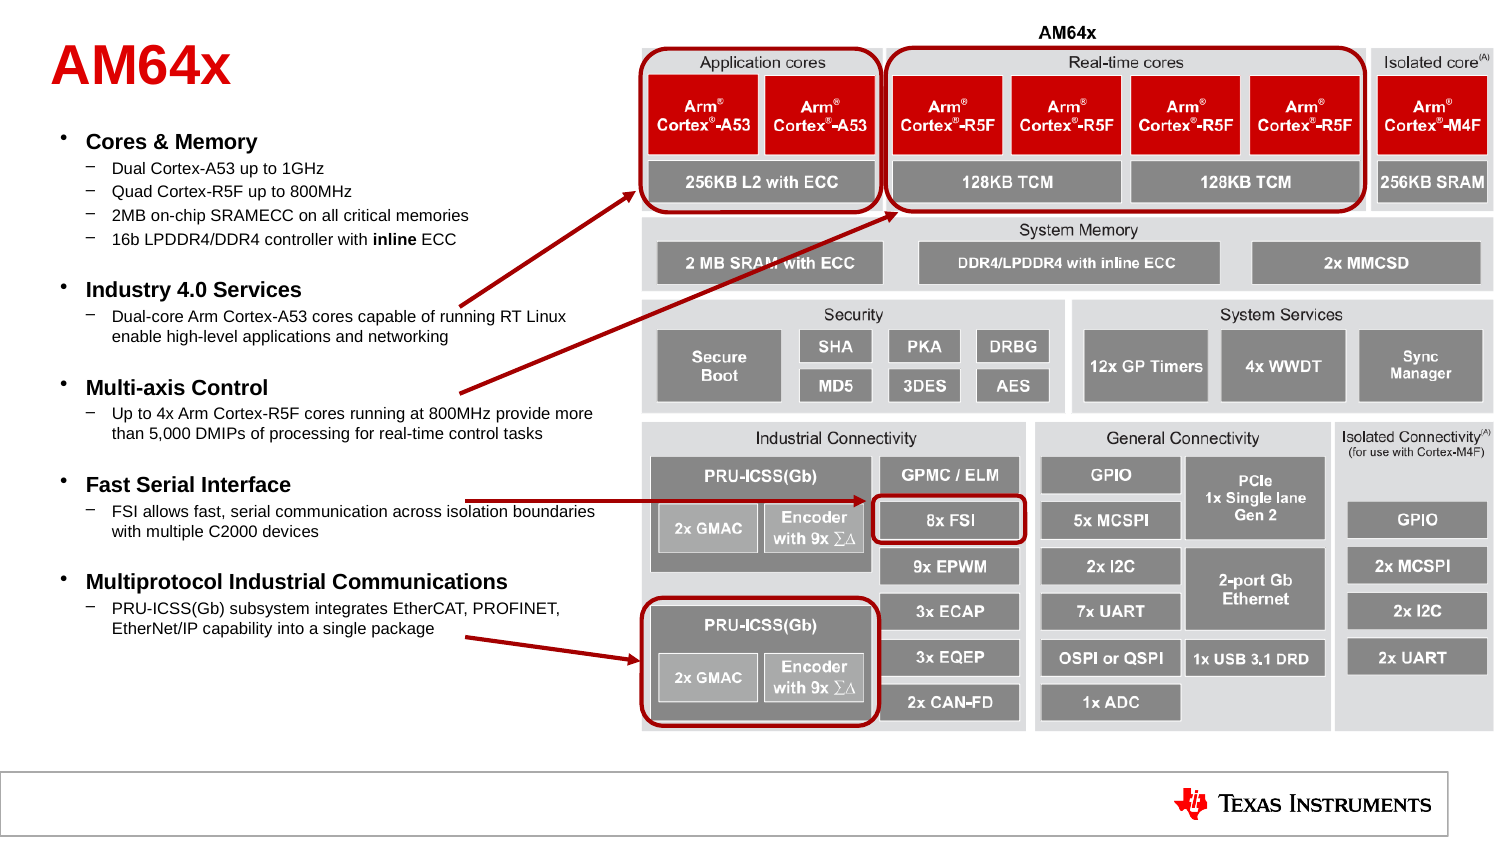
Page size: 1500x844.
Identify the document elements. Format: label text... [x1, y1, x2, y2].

list Cores & Memory Dual Cortex-A53 up to 1GHz Quad Cortex-R5F up to 800MHz 2MB on-chip SRAMECC on all critical memories 16b LPDDR4/DDR4 controller with inline ECC Industry 4.0 Services Dual-core Arm Cortex-A53 cores capable of running RT Linux enable high-level applications and networking Multi-axis Control Up to 4x Arm Cortex-R5F cores running at 800MHz provide more than 5,000 DMIPs of processing for real-time control tasks Fast Serial Interface FSI allows fast, serial communication across isolation boundaries with multiple C2000 devices Multiprotocol Industrial Communications PRU-ICSS(Gb) subsystem integrates EtherCAT, PROFINET, EtherNet/IP capability into a single package [54, 122, 613, 770]
picture [1174, 788, 1431, 820]
title AM64x [37, 17, 1426, 119]
picture [640, 22, 1494, 732]
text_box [459, 212, 899, 395]
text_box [459, 190, 637, 211]
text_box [464, 636, 641, 662]
